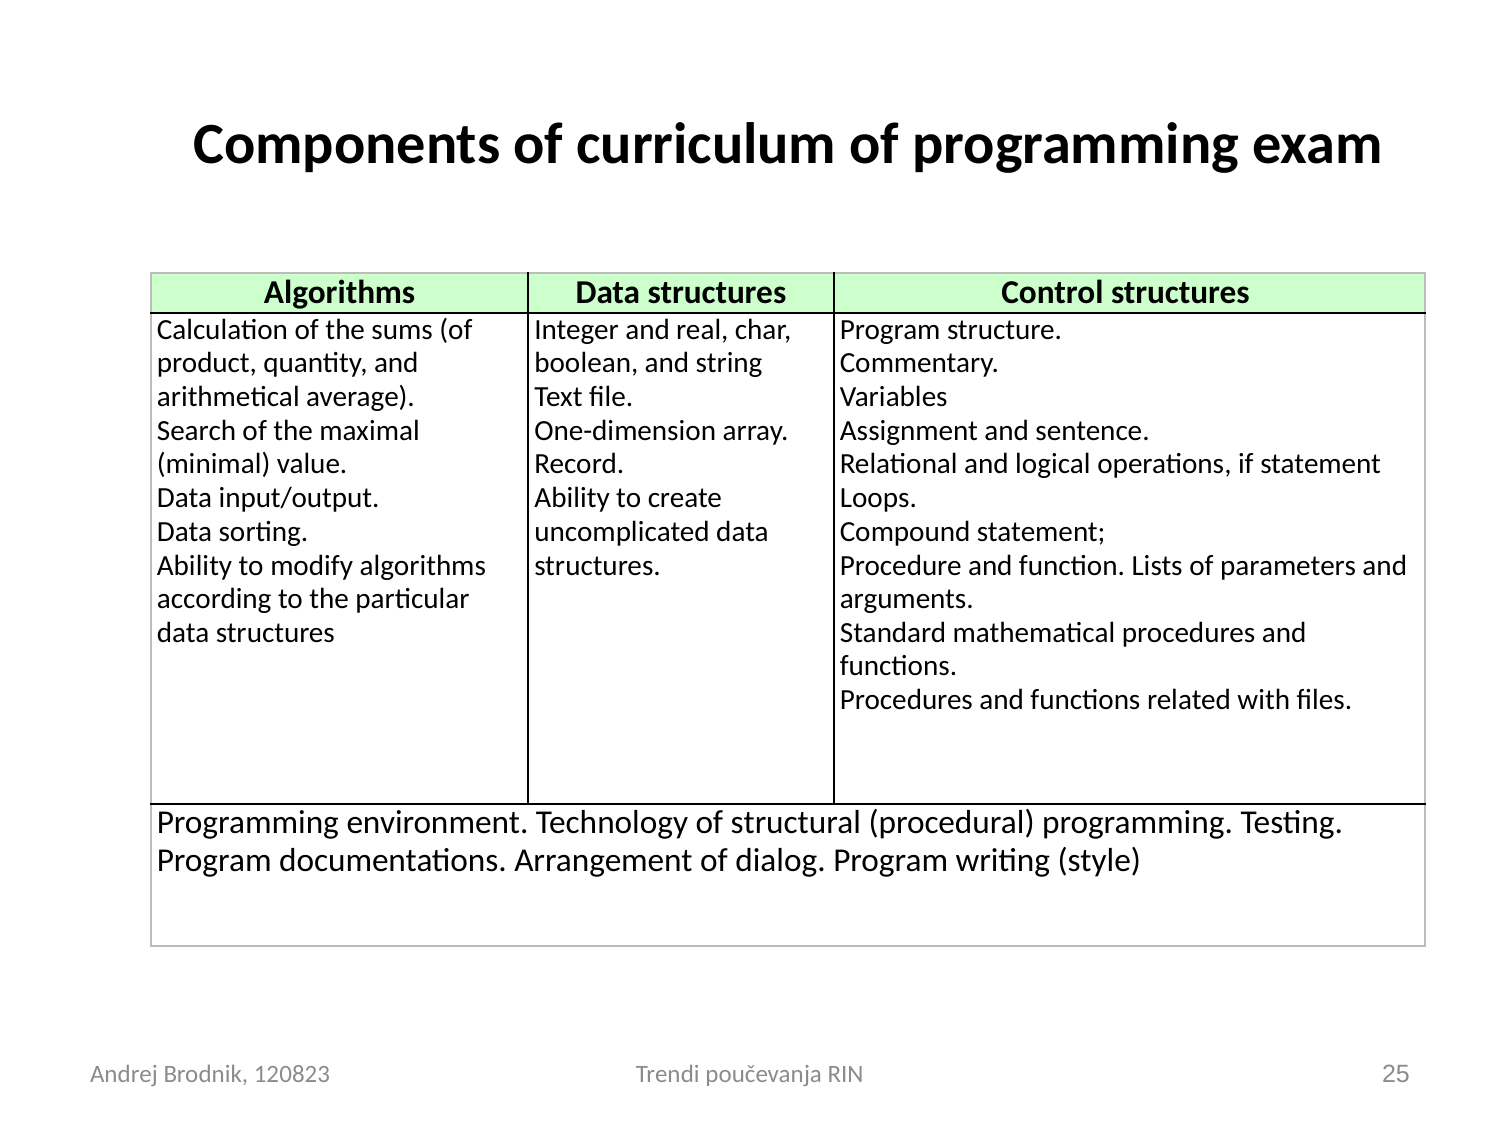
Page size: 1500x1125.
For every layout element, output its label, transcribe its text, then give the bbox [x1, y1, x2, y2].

table_header Control structures [835, 274, 1424, 312]
slide_number 24 [1074, 1042, 1425, 1103]
table_header Algorithms [152, 274, 527, 312]
table_header Data structures [529, 274, 833, 312]
slide_number Andrej Brodnik, 120823 [75, 1042, 425, 1103]
table_cell Program structure. Commentary. Variables Assignment and sentence. Relational and logical operations, if statement Loops. Compound statement; Procedure and function. Lists of parameters and arguments. Standard mathematical procedures and functions. Procedures and functions related with files. [835, 314, 1424, 803]
table_cell Calculation of the sums (of product, quantity, and arithmetical average). Search of the maximal (minimal) value. Data input/output. Data sorting. Ability to modify algorithms according to the particular data structures [152, 314, 527, 803]
table_cell Integer and real, char, boolean, and string Text file. One-dimension array. Record. Ability to create uncomplicated data structures. [529, 314, 833, 803]
title Components of curriculum of programming exam [150, 71, 1427, 210]
table_cell Programming environment. Technology of structural (procedural) programming. Testing. Program documentations. Arrangement of dialog. Program writing (style) [152, 805, 1424, 945]
footer Trendi poučevanja RIN [512, 1042, 988, 1103]
